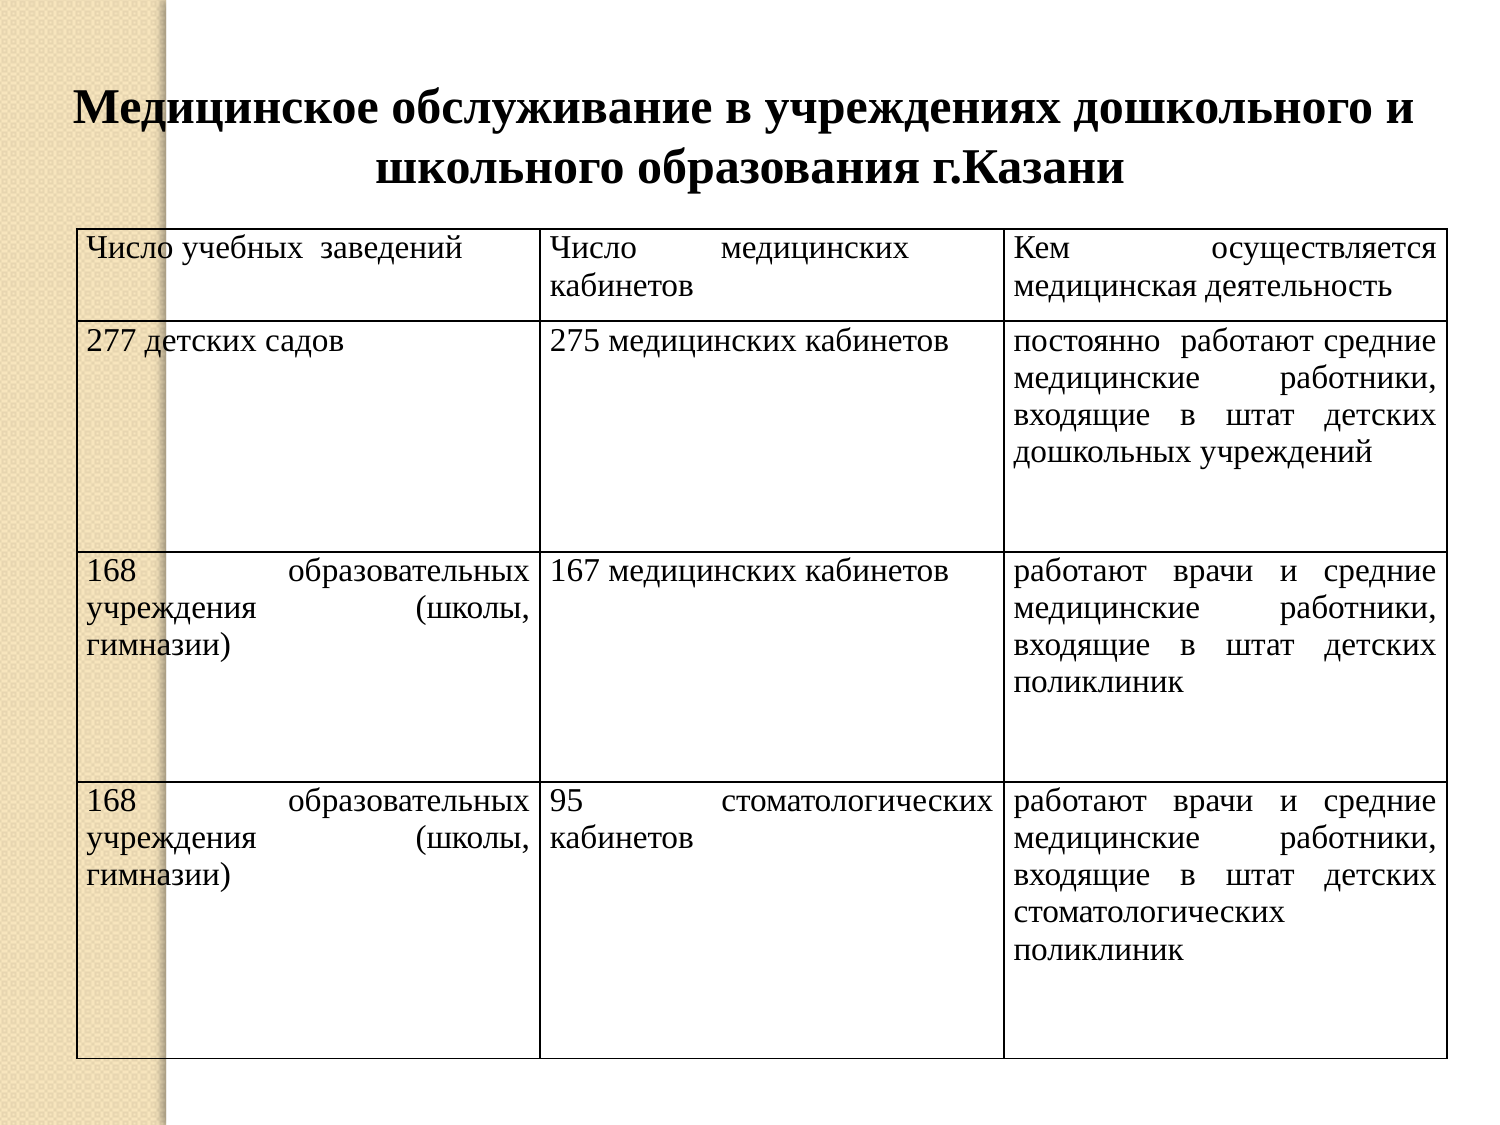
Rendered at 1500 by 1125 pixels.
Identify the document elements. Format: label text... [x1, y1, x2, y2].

table_header Кем осуществляется медицинская деятельность [1005, 230, 1446, 320]
text_box Медицинское обслуживание в учреждениях дошкольного и школьного образования г.Казани [53, 66, 1447, 202]
table_header Число медицинских кабинетов [541, 230, 1003, 320]
table_cell 95 стоматологических кабинетов [541, 783, 1003, 1058]
table_header Число учебных заведений [78, 230, 539, 320]
table_cell 168 образовательных учреждения (школы, гимназии) [78, 783, 539, 1058]
table_cell 168 образовательных учреждения (школы, гимназии) [78, 553, 539, 781]
table_cell работают врачи и средние медицинские работники, входящие в штат детских поликлиник [1005, 553, 1446, 781]
table_cell 275 медицинских кабинетов [541, 322, 1003, 551]
table_cell 277 детских садов [78, 322, 539, 551]
table_cell постоянно работают средние медицинские работники, входящие в штат детских дошкольных учреждений [1005, 322, 1446, 551]
table_cell 167 медицинских кабинетов [541, 553, 1003, 781]
table_cell работают врачи и средние медицинские работники, входящие в штат детских стоматологических поликлиник [1005, 783, 1446, 1058]
